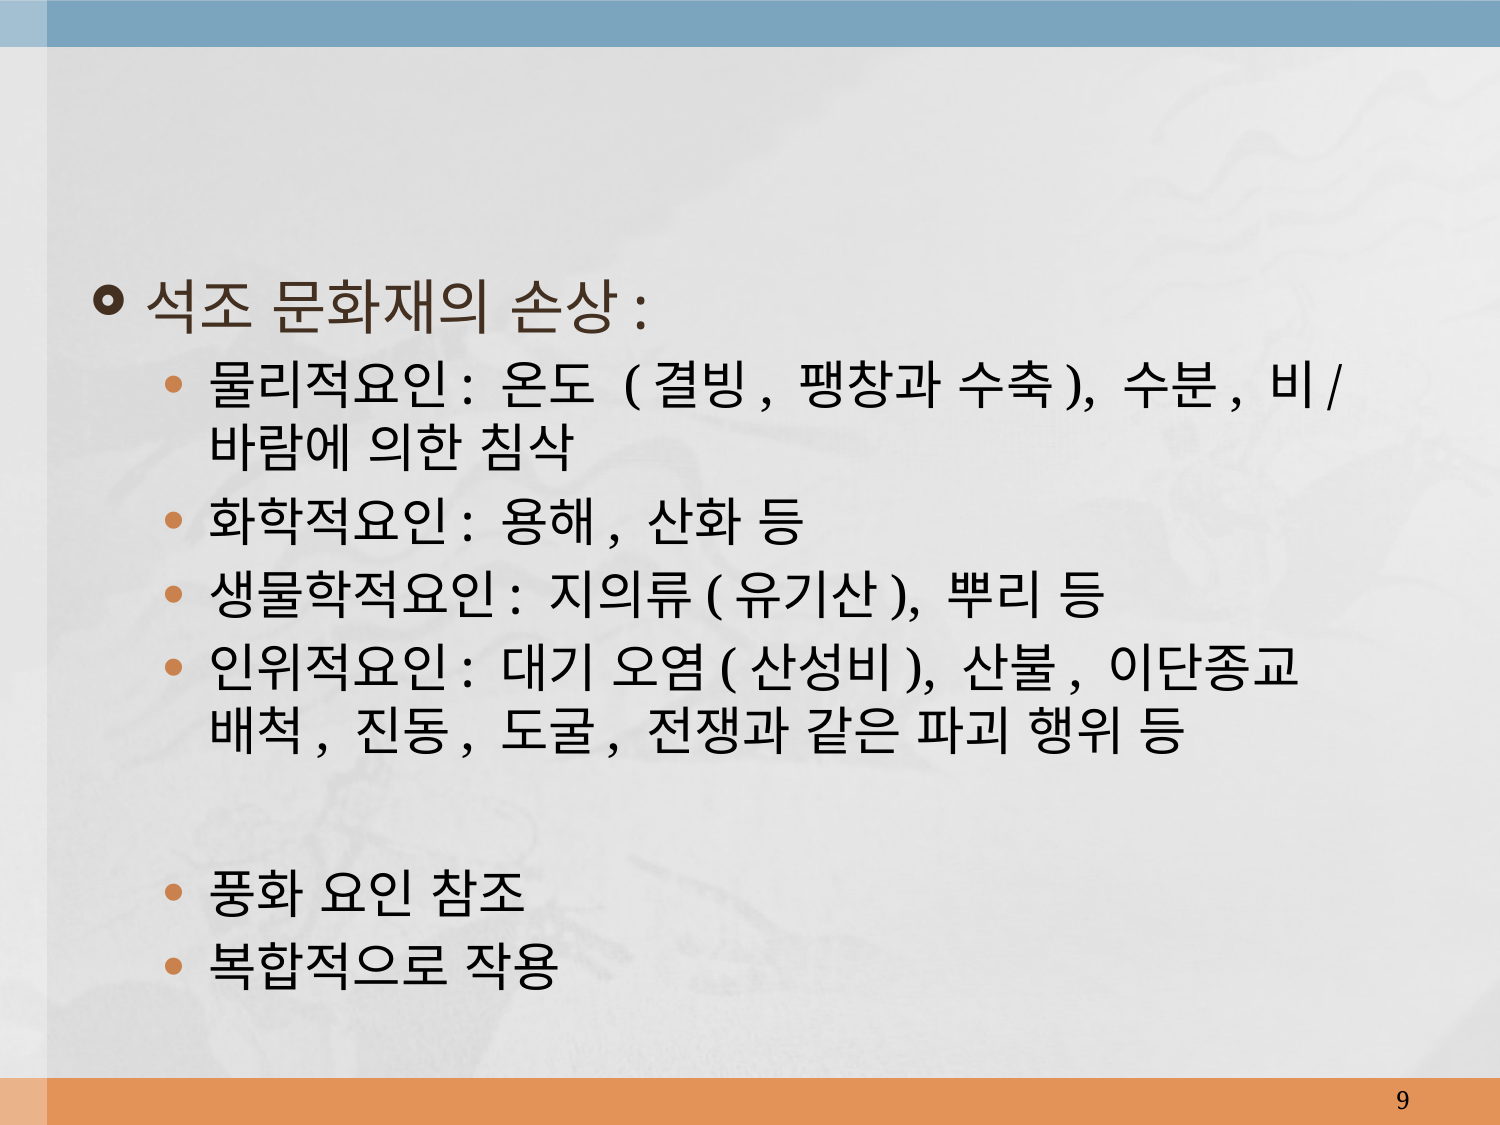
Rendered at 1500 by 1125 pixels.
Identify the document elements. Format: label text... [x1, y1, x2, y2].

slide_number 9 [1074, 1078, 1425, 1125]
list 석조 문화재의 손상: 물리적요인: 온도 (결빙, 팽창과 수축), 수분, 비/바람에 의한 침삭 화학적요인: 용해, 산화 등 생물학적요인: 지의류(유기산), 뿌리 등 인위적요인: 대기 오염(산성비), 산불, 이단종교 배척, 진동, 도굴, 전쟁과 같은 파괴 행위 등 풍화 요인 참조 복합적으로 작용 [75, 262, 1425, 1005]
